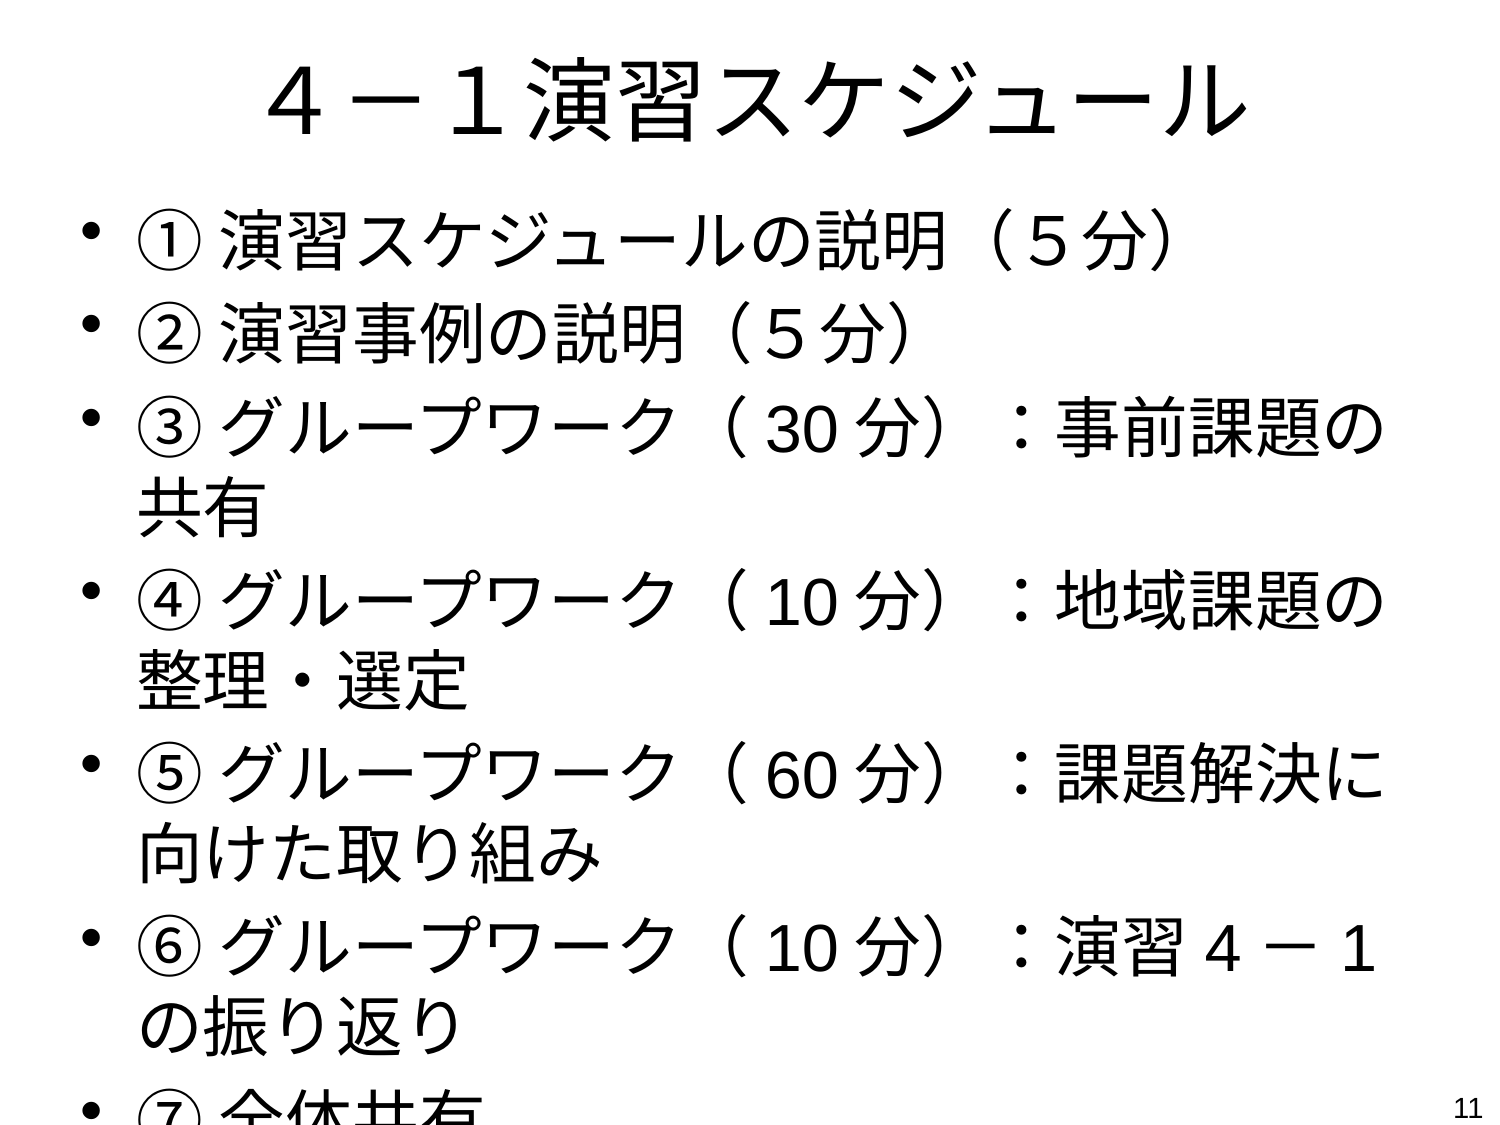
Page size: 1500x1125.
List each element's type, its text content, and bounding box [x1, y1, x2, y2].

list ①演習スケジュールの説明（５分） ②演習事例の説明（５分） ③グループワーク（30分）：事前課題の共有 ④グループワーク（10分）：地域課題の整理・選定 ⑤グループワーク（60分）：課題解決に向けた取り組み ⑥グループワーク（10分）：演習4－1の振り返り ⑦全体共有 [64, 191, 1415, 934]
title ４－１演習スケジュール [75, 3, 1425, 192]
slide_number 11 [1148, 1081, 1499, 1125]
